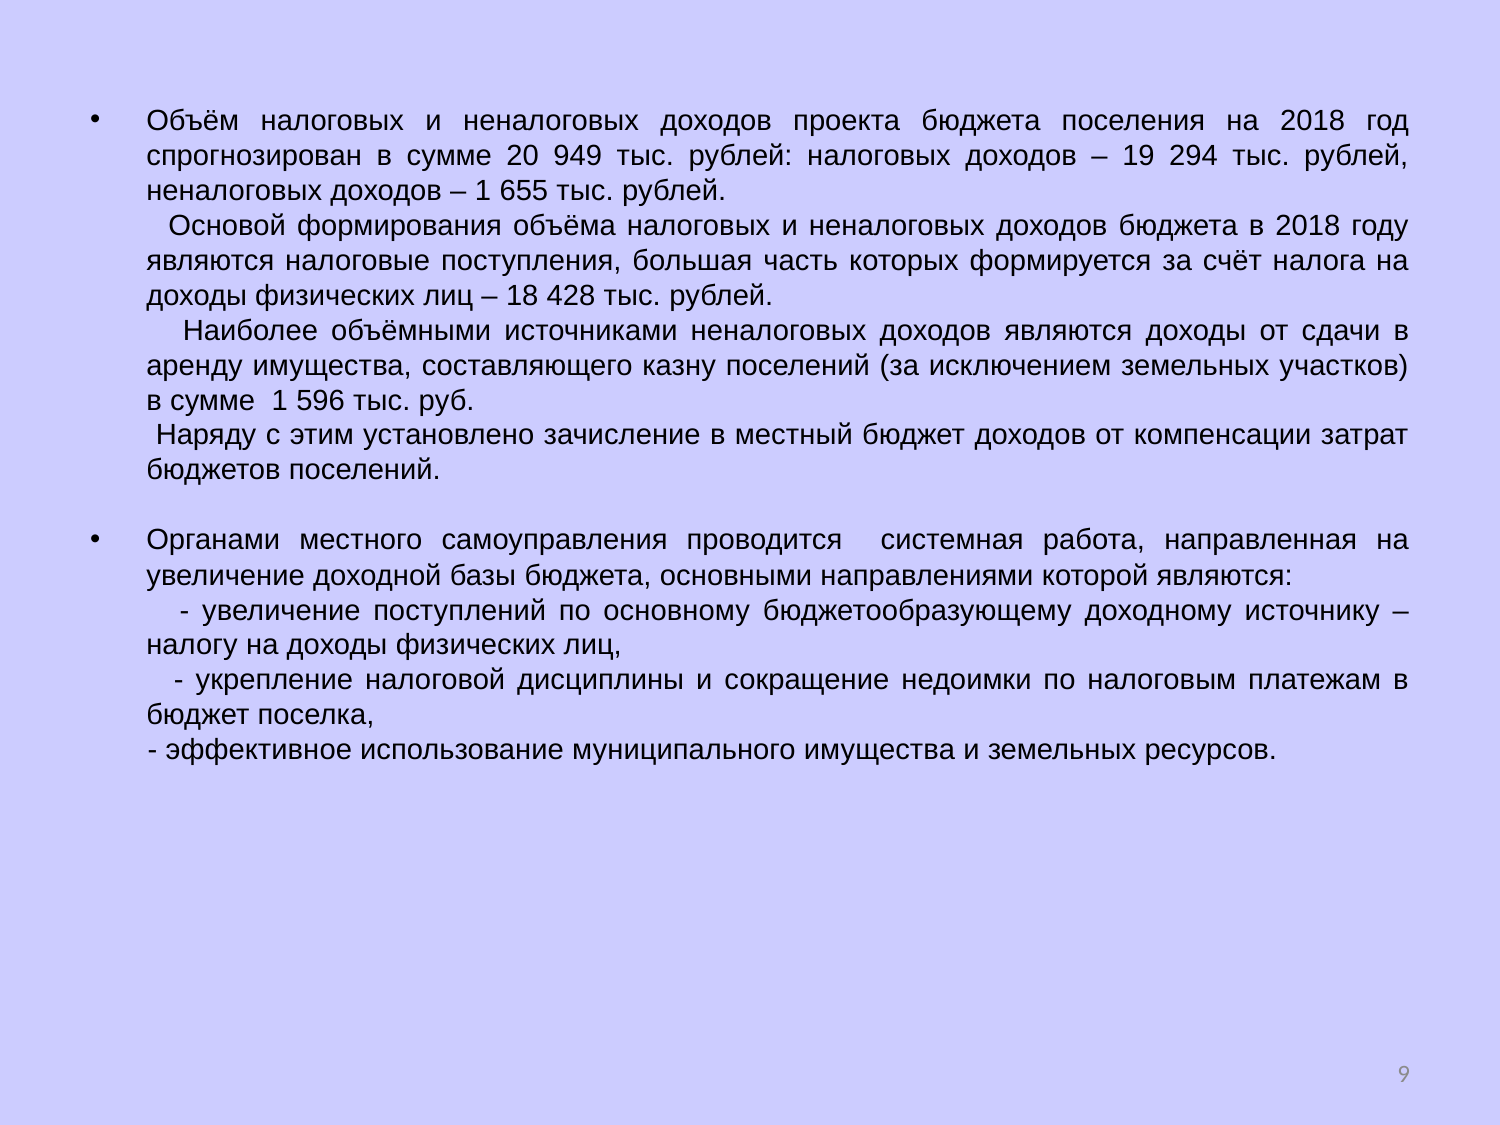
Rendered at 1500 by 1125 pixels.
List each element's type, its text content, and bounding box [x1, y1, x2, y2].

slide_number 9 [1074, 1042, 1425, 1103]
list Объём налоговых и неналоговых доходов проекта бюджета поселения на 2018 год спрогнозирован в сумме 20 949 тыс. рублей: налоговых доходов – 19 294 тыс. рублей, неналоговых доходов – 1 655 тыс. рублей. Основой формирования объёма налоговых и неналоговых доходов бюджета в 2018 году являются налоговые поступления, большая часть которых формируется за счёт налога на доходы физических лиц – 18 428 тыс. рублей. Наиболее объёмными источниками неналоговых доходов являются доходы от сдачи в аренду имущества, составляющего казну поселений (за исключением земельных участков) в сумме 1 596 тыс. руб. Наряду с этим установлено зачисление в местный бюджет доходов от компенсации затрат бюджетов поселений. Органами местного самоуправления проводится системная работа, направленная на увеличение доходной базы бюджета, основными направлениями которой являются: - увеличение поступлений по основному бюджетообразующему доходному источнику – налогу на доходы физических лиц, - укрепление налоговой дисциплины и сокращение недоимки по налоговым платежам в бюджет поселка, - эффективное использование муниципального имущества и земельных ресурсов. [74, 93, 1426, 1006]
